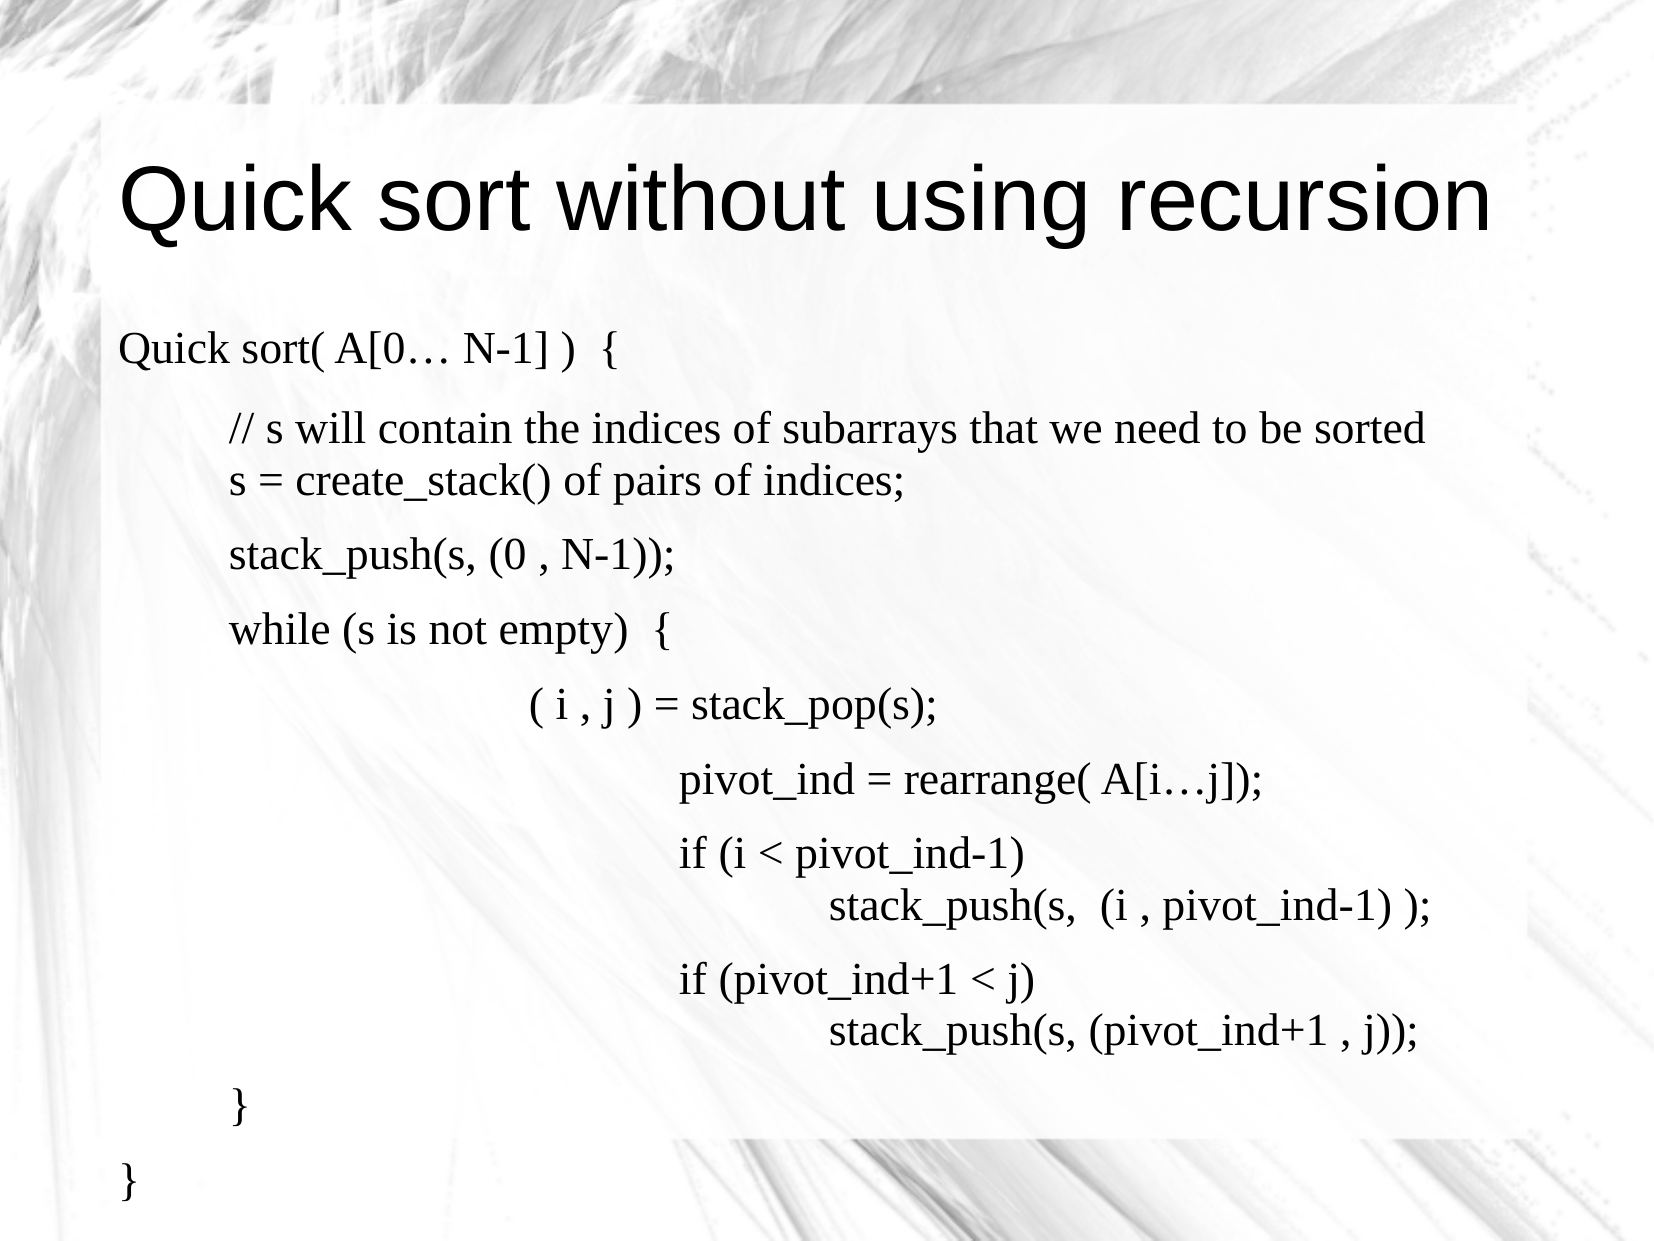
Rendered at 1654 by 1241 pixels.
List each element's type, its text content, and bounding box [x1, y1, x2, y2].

title Quick sort without using recursion [118, 112, 1506, 281]
picture [0, 0, 1654, 1241]
list Quick sort( A[0… N-1] ) { // s will contain the indices of subarrays that we need to be sorted s = create_stack() of pairs of indices; stack_push(s, (0 , N-1)); while (s is not empty) { ( i , j ) = stack_pop(s); pivot_ind = rearrange( A[i…j]); if (i < pivot_ind-1) stack_push(s, (i , pivot_ind-1) ); if (pivot_ind+1 < j) stack_push(s, (pivot_ind+1 , j)); } } [118, 320, 1571, 1109]
